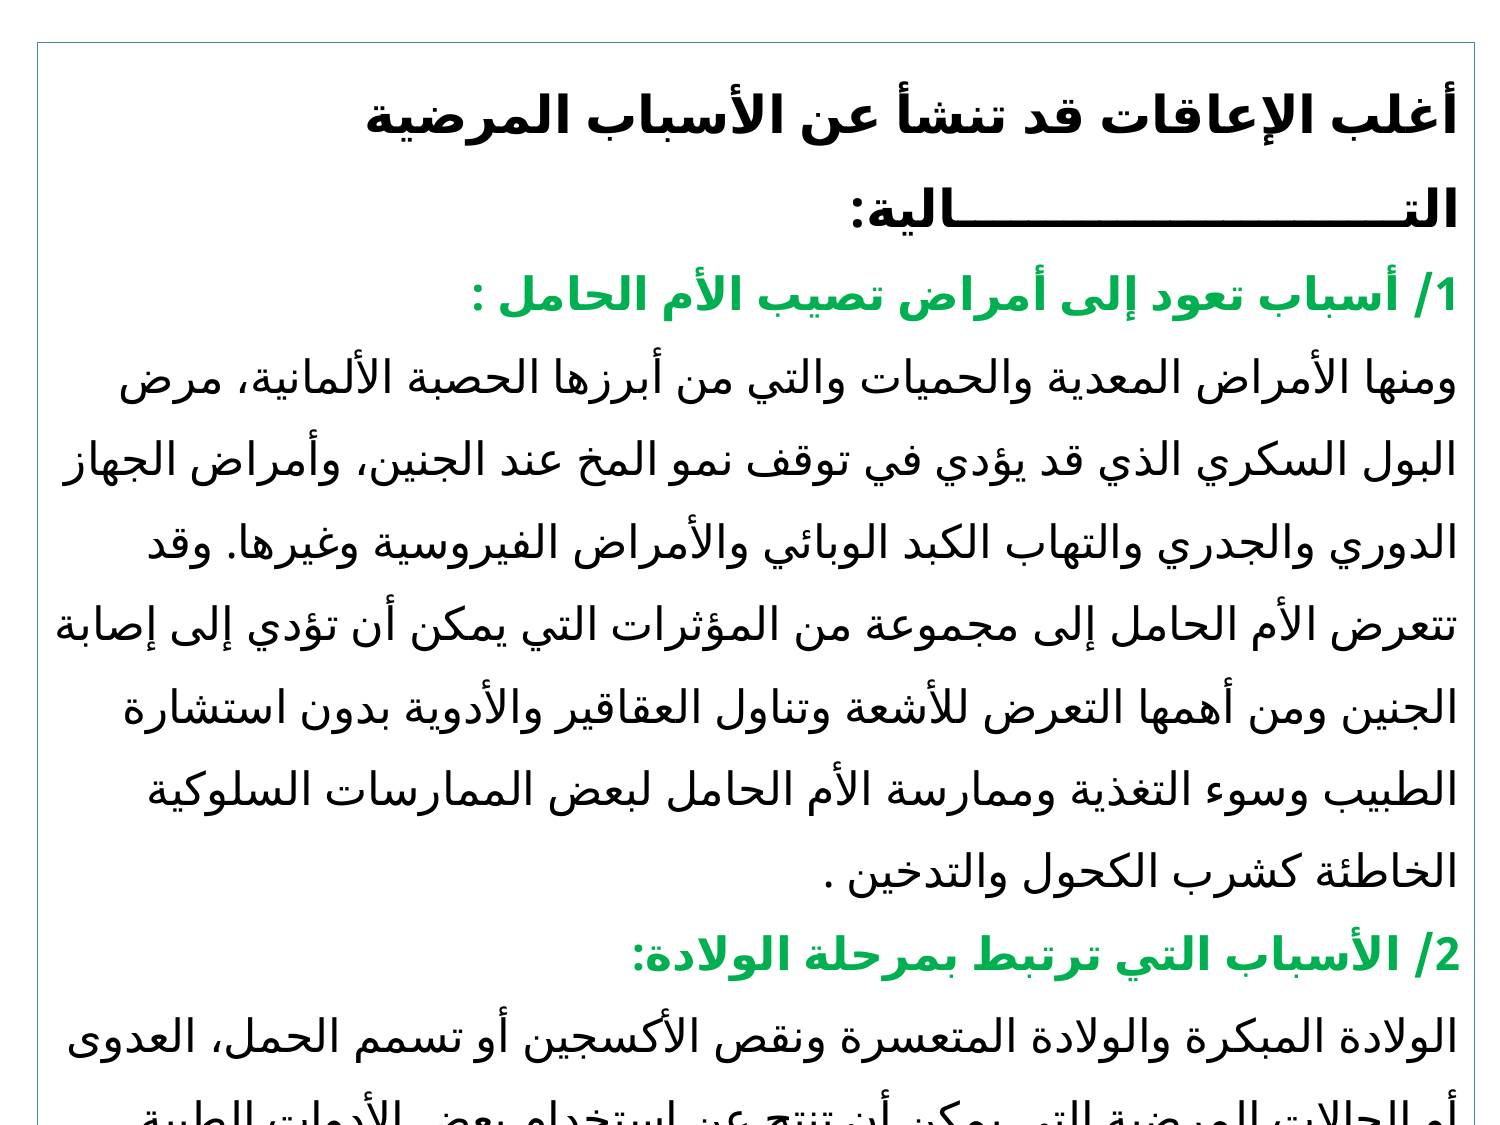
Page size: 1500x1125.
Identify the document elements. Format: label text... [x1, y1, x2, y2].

text_box أغلب الإعاقات قد تنشأ عن الأسباب المرضية التـــــــــــــــــــــــــالية: 1/ أسباب تعود إلى أمراض تصيب الأم الحامل : ومنها الأمراض المعدية والحميات والتي من أبرزها الحصبة الألمانية، مرض البول السكري الذي قد يؤدي في توقف نمو المخ عند الجنين، وأمراض الجهاز الدوري والجدري والتهاب الكبد الوبائي والأمراض الفيروسية وغيرها. وقد تتعرض الأم الحامل إلى مجموعة من المؤثرات التي يمكن أن تؤدي إلى إصابة الجنين ومن أهمها التعرض للأشعة وتناول العقاقير والأدوية بدون استشارة الطبيب وسوء التغذية وممارسة الأم الحامل لبعض الممارسات السلوكية الخاطئة كشرب الكحول والتدخين . 2/ الأسباب التي ترتبط بمرحلة الولادة: الولادة المبكرة والولادة المتعسرة ونقص الأكسجين أو تسمم الحمل، العدوى أو الحالات المرضية التي يمكن أن تنتج عن استخدام بعض الأدوات الطبية كالملقاط أو الآلة الشفط، كما قد يصاب الوليد بإصابات فيروسية. [37, 42, 1475, 1125]
